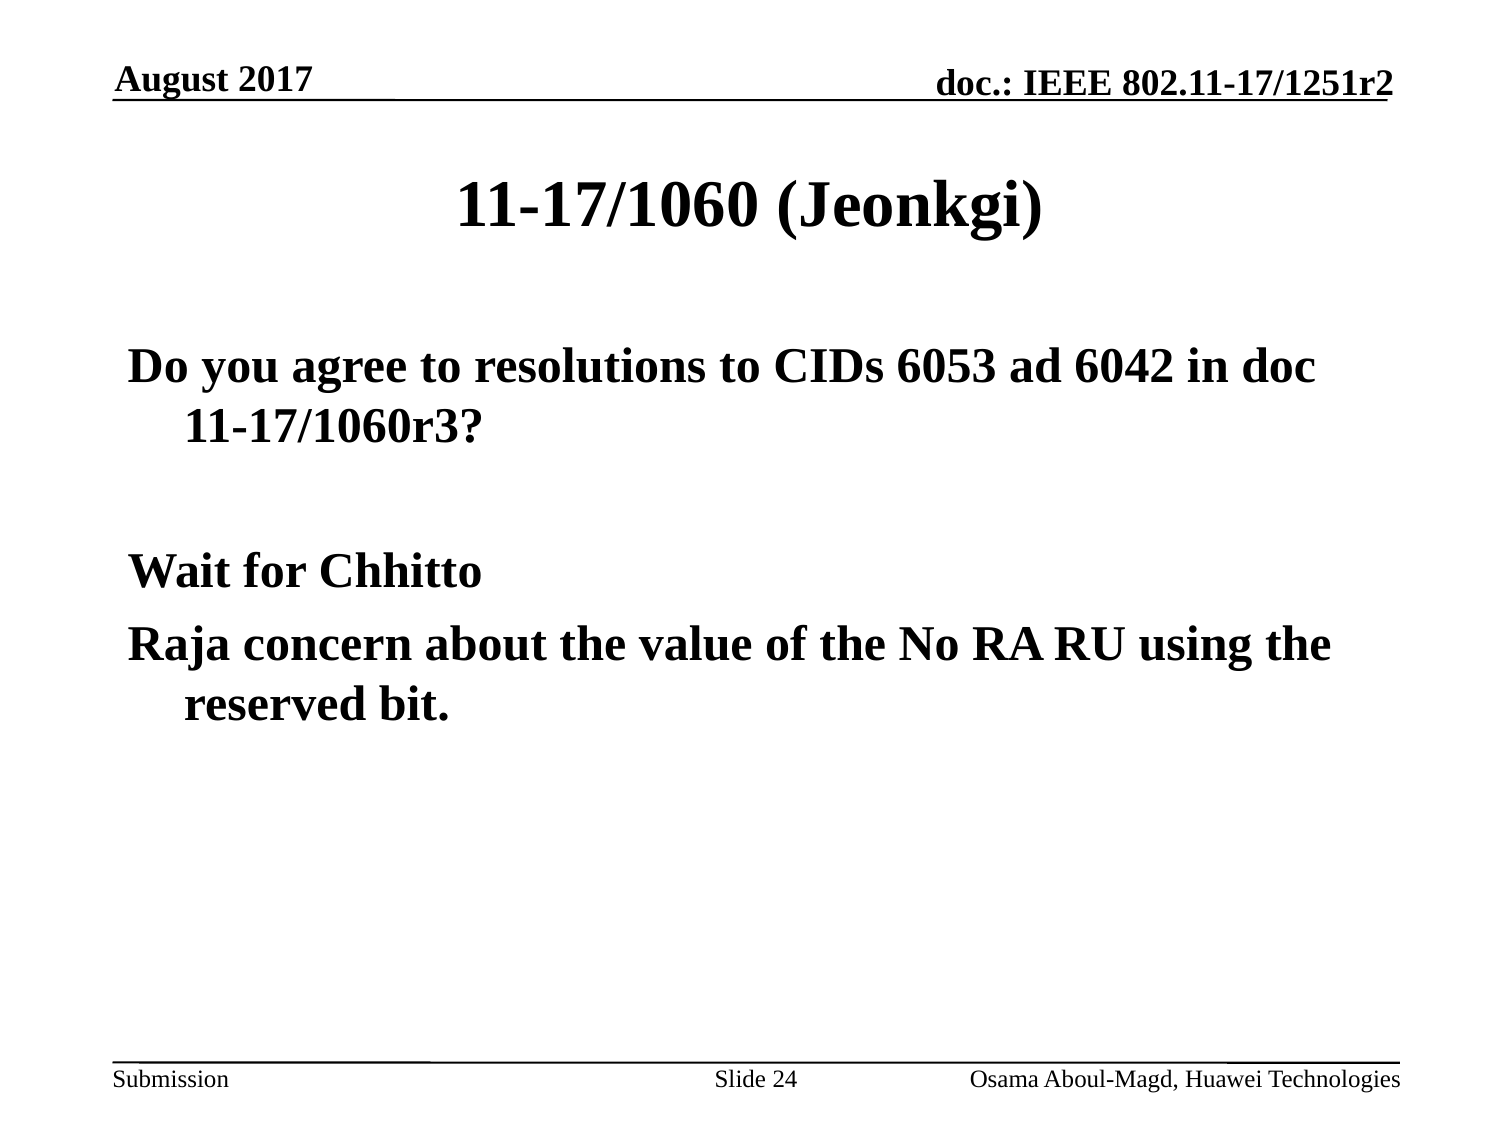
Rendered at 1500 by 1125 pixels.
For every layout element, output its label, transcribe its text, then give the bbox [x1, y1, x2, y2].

slide_number Slide 24 [712, 1061, 800, 1123]
list Do you agree to resolutions to CIDs 6053 ad 6042 in doc 11-17/1060r3? Wait for Chhitto Raja concern about the value of the No RA RU using the reserved bit. [112, 324, 1388, 1000]
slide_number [114, 54, 423, 100]
footer Osama Aboul-Magd, Huawei Technologies [878, 1061, 1402, 1093]
title 11-17/1060 (Jeonkgi) [112, 112, 1388, 288]
